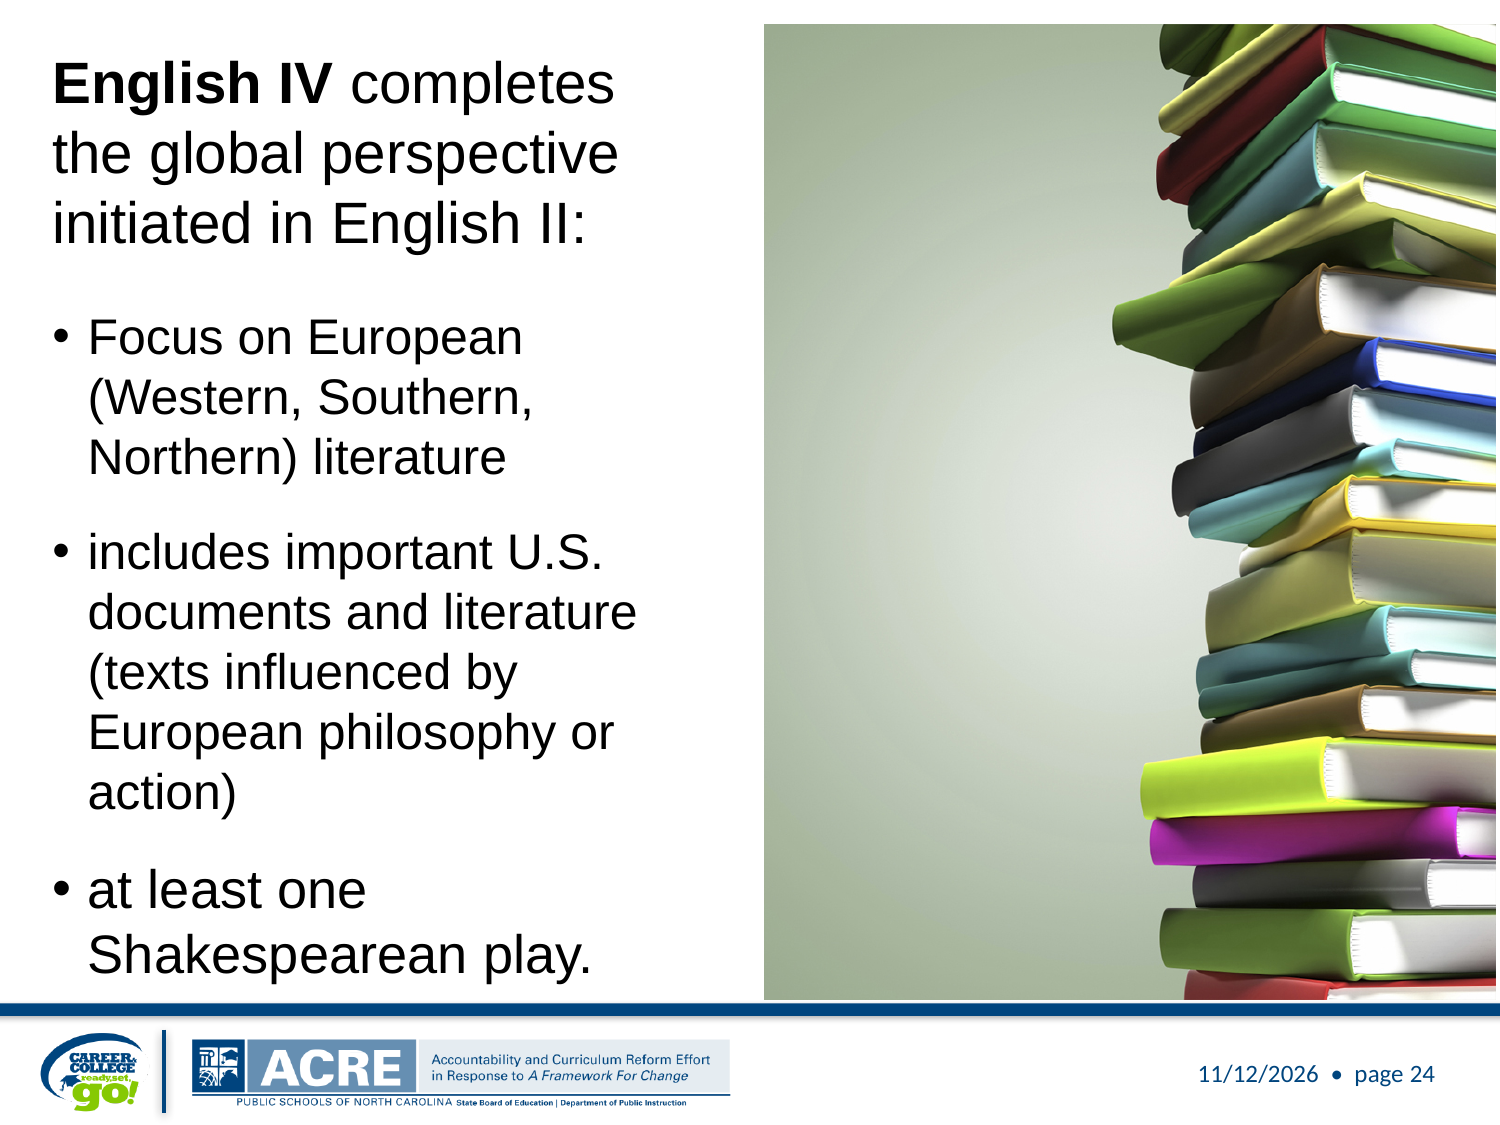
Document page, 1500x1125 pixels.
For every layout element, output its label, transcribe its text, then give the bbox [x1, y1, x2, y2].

picture [37, 1062, 152, 1115]
text_box English IV completes the global perspective initiated in English II: Focus on European (Western, Southern, Northern) literature includes important U.S. documents and literature (texts influenced by European philosophy or action) at least one Shakespearean play. [37, 37, 688, 1062]
picture [763, 24, 1497, 1001]
text_box 10/28/2011 • page 24 [1137, 1042, 1450, 1103]
picture [174, 1017, 744, 1125]
